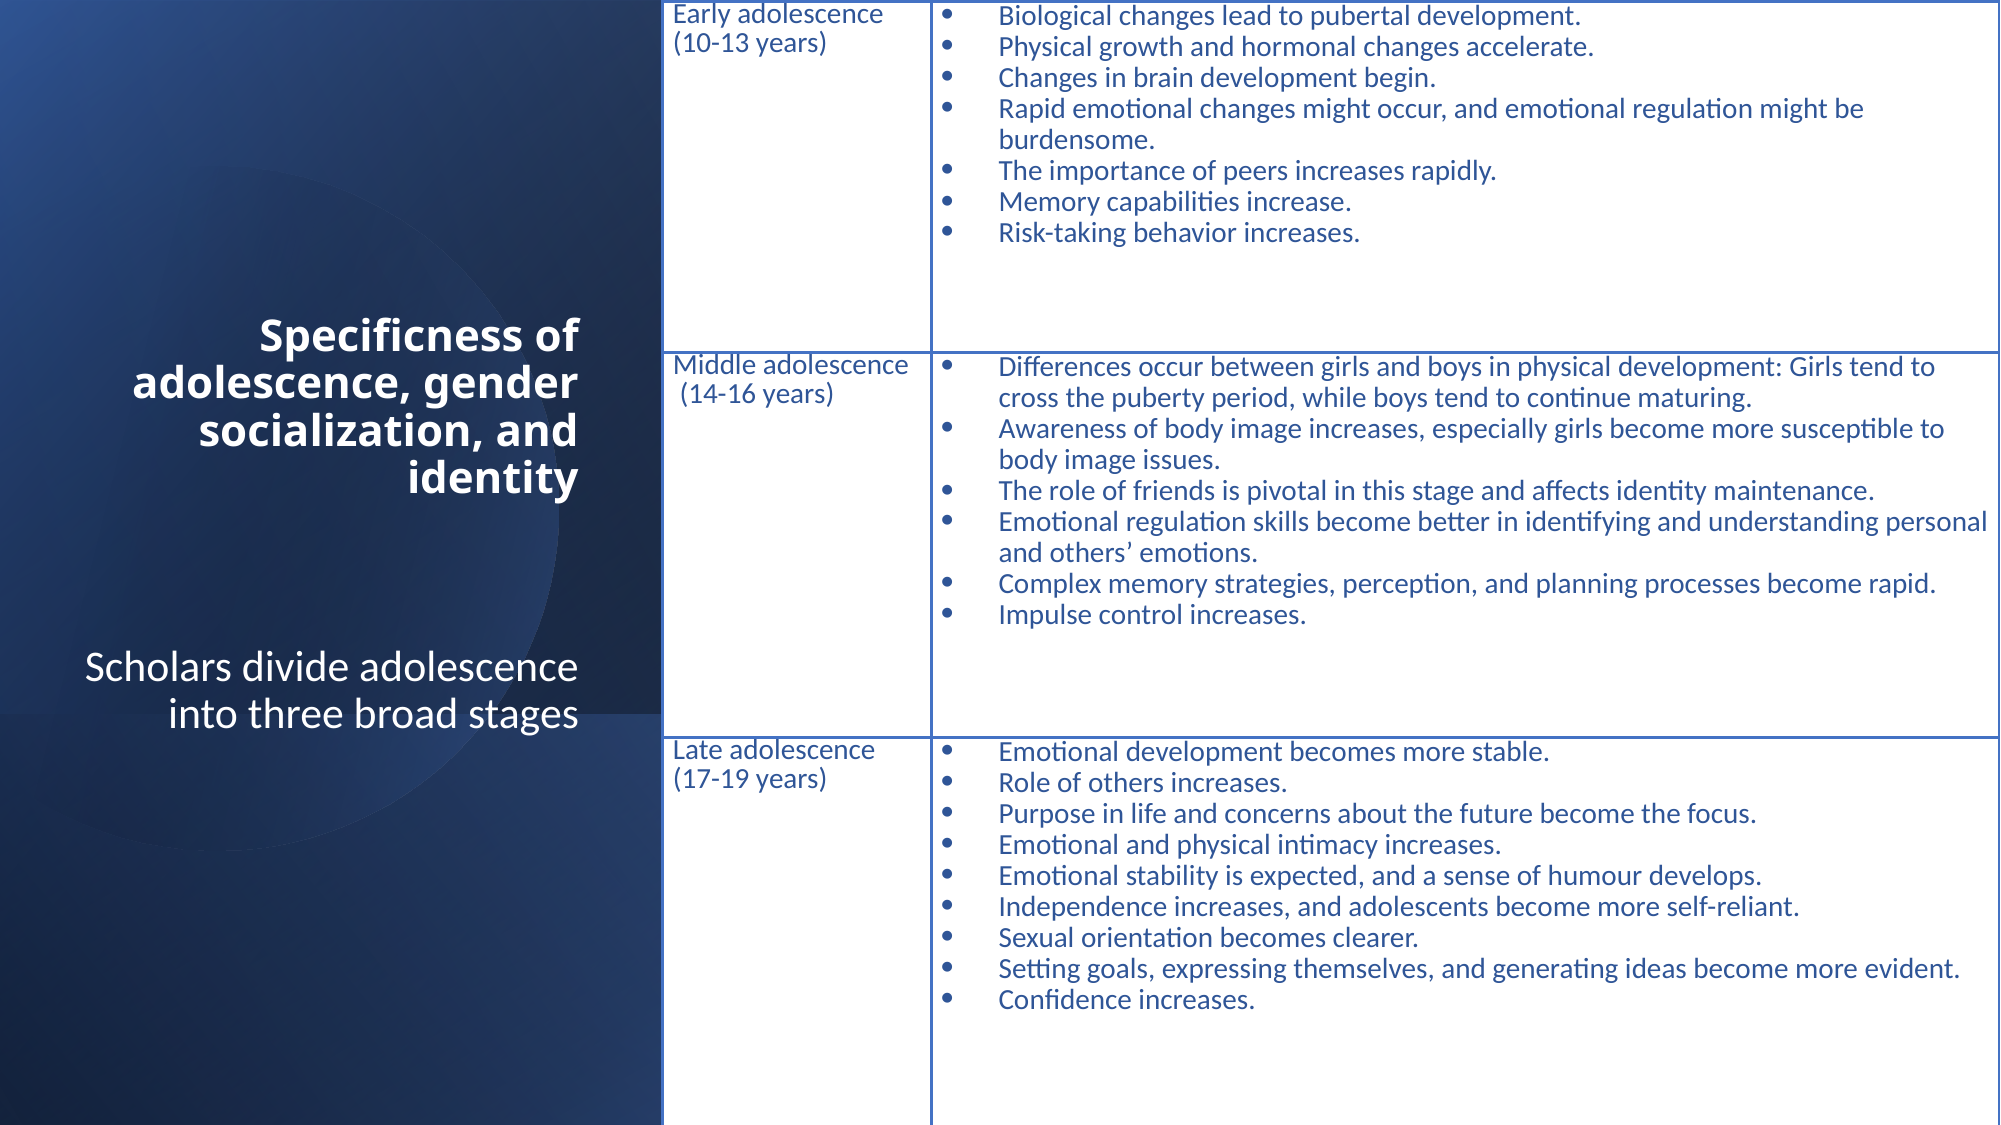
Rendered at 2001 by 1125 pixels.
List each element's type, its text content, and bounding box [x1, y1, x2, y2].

text_box [0, 0, 661, 1124]
table_cell Late adolescence (17-19 years) [664, 739, 930, 1125]
table_cell Differences occur between girls and boys in physical development: Girls tend to cross the puberty period, while boys tend to continue maturing. Awareness of body image increases, especially girls become more susceptible to body image issues. The role of friends is pivotal in this stage and affects identity maintenance. Emotional regulation skills become better in identifying and understanding personal and others’ emotions. Complex memory strategies, perception, and planning processes become rapid. Impulse control increases. [933, 354, 1998, 736]
table_cell Middle adolescence (14-16 years) [664, 354, 930, 736]
table_header Early adolescence (10-13 years) [664, 3, 930, 351]
table_cell Emotional development becomes more stable. Role of others increases. Purpose in life and concerns about the future become the focus. Emotional and physical intimacy increases. Emotional stability is expected, and a sense of humour develops. Independence increases, and adolescents become more self-reliant. Sexual orientation becomes clearer. Setting goals, expressing themselves, and generating ideas become more evident. Confidence increases. [933, 739, 1998, 1125]
title Specificness of adolescence, gender socialization, and identity Scholars divide adolescence into three broad stages [68, 189, 594, 746]
table_header Biological changes lead to pubertal development. Physical growth and hormonal changes accelerate. Changes in brain development begin. Rapid emotional changes might occur, and emotional regulation might be burdensome. The importance of peers increases rapidly. Memory capabilities increase. Risk-taking behavior increases. [933, 3, 1998, 351]
